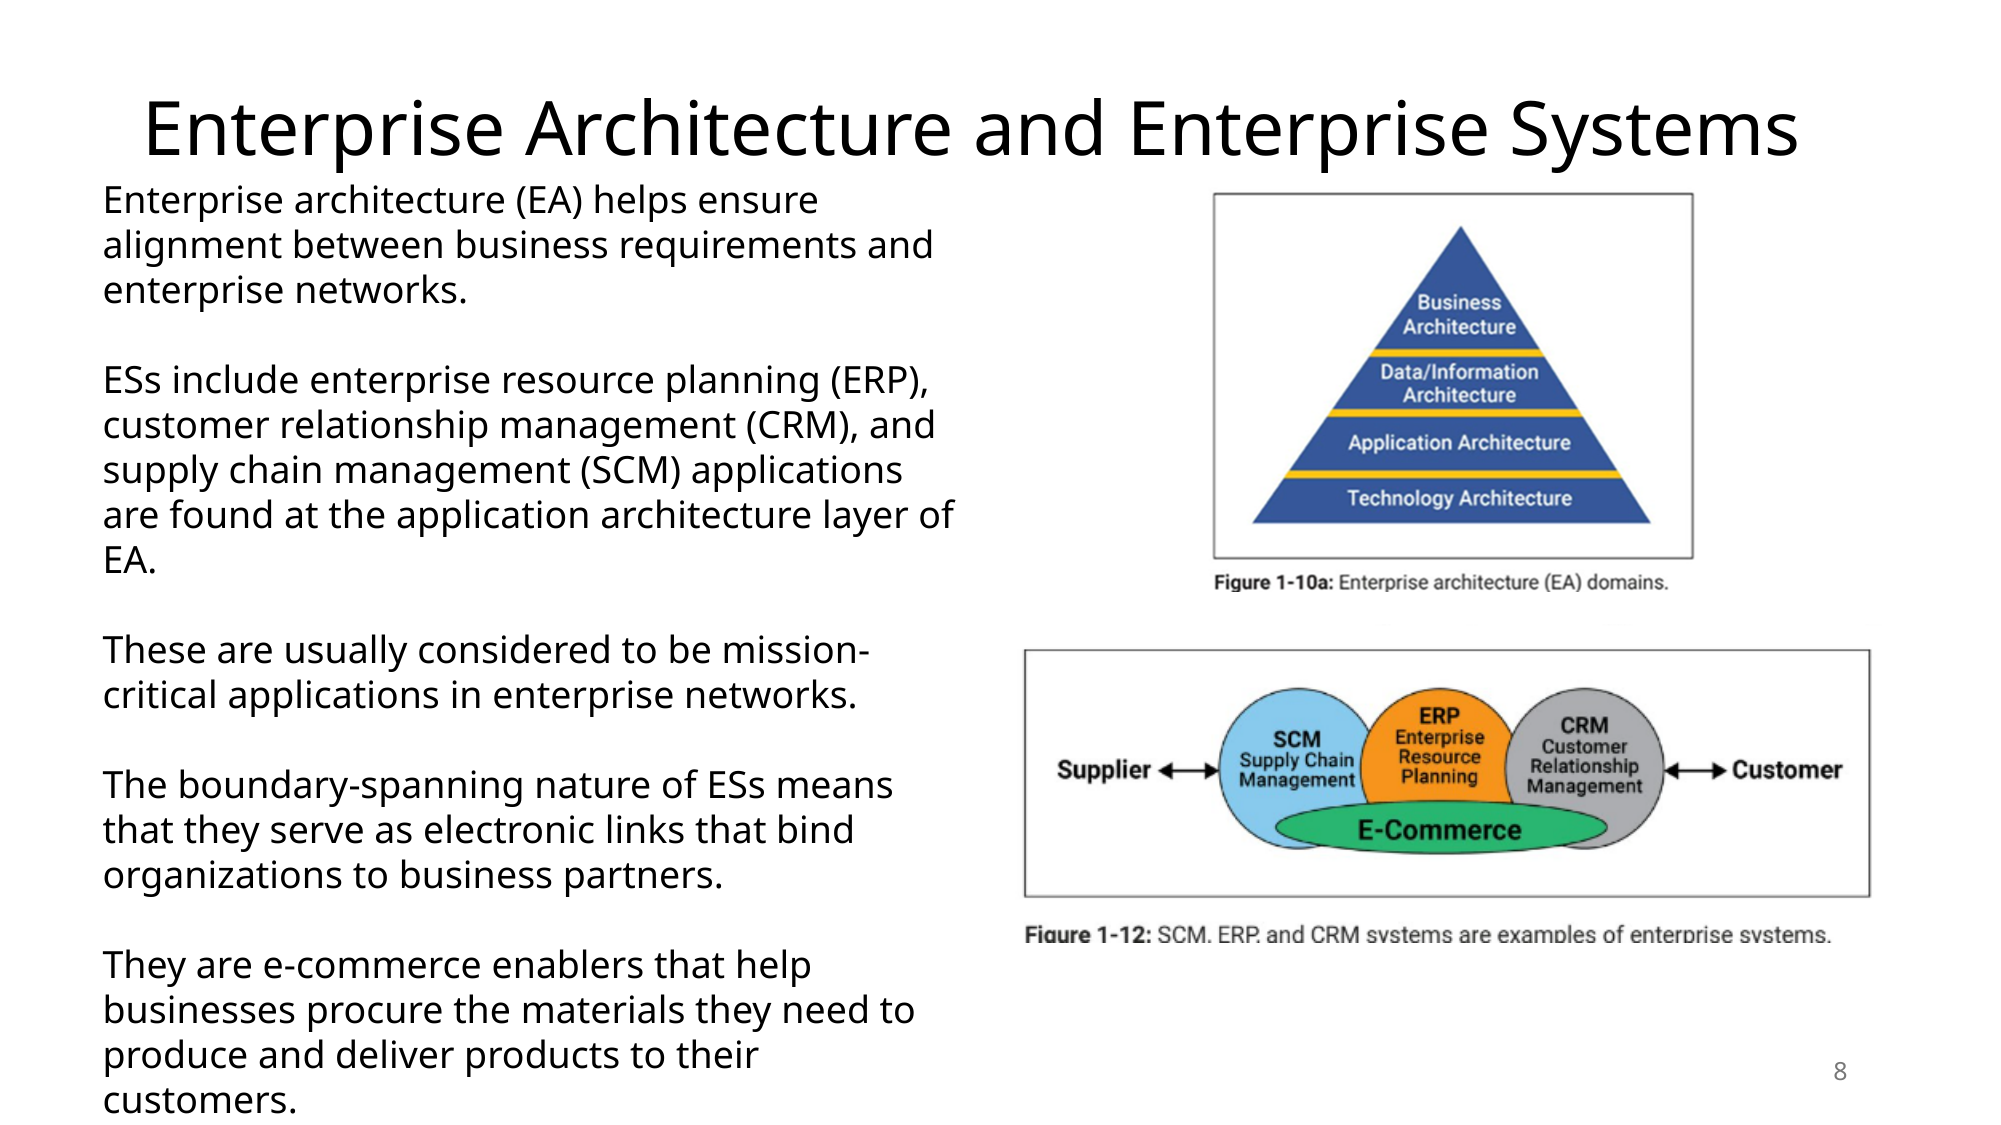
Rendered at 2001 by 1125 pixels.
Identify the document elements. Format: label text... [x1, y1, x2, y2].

picture [999, 623, 1889, 943]
title Enterprise Architecture and Enterprise Systems [127, 22, 1853, 240]
picture [1199, 183, 1712, 593]
slide_number 8 [1412, 1042, 1863, 1103]
text_box Enterprise architecture (EA) helps ensure alignment between business requirements and enterprise networks. ESs include enterprise resource planning (ERP), customer relationship management (CRM), and supply chain management (SCM) applications are found at the application architecture layer of EA. These are usually considered to be mission-critical applications in enterprise networks. The boundary-spanning nature of ESs means that they serve as electronic links that bind organizations to business partners. They are e-commerce enablers that help businesses procure the materials they need to produce and deliver products to their customers. [87, 168, 976, 1125]
